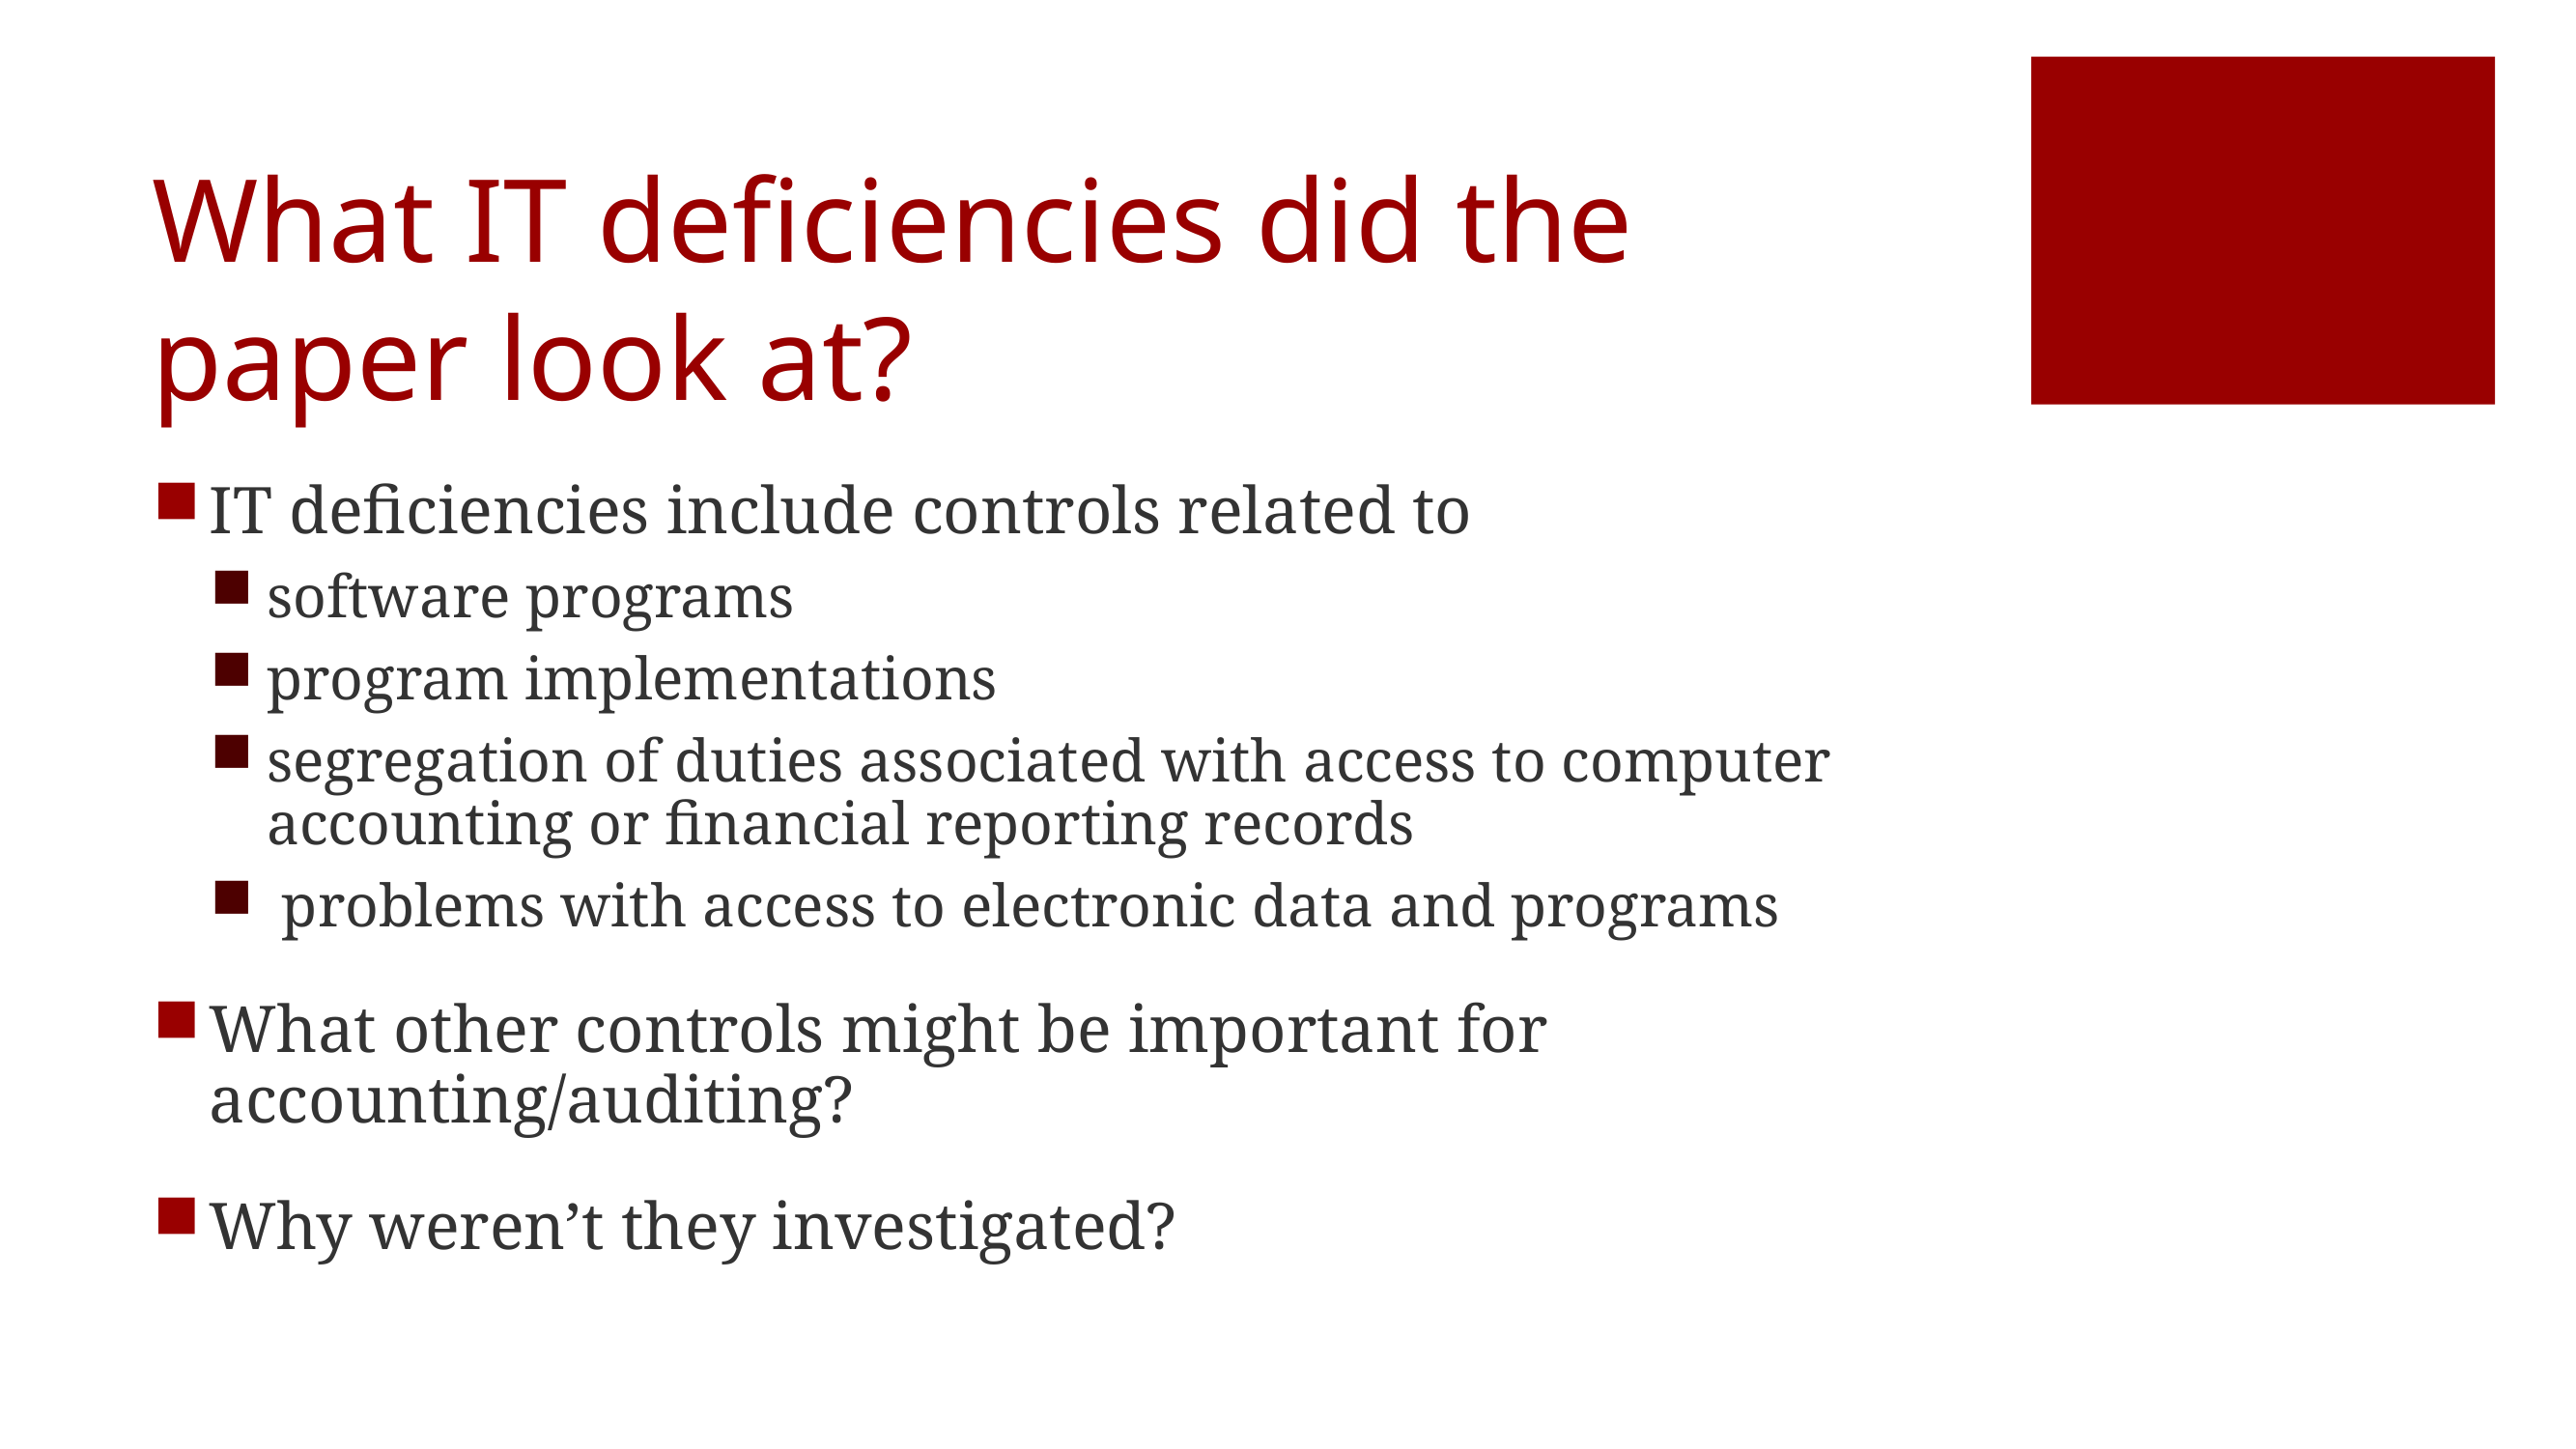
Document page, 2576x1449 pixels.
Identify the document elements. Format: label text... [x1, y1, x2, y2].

list IT deficiencies include controls related to software programs program implementations segregation of duties associated with access to computer accounting or financial reporting records problems with access to electronic data and programs What other controls might be important for accounting/auditing? Why weren’t they investigated? [128, 467, 1963, 1294]
title What IT deficiencies did the paper look at? [128, 193, 1963, 435]
